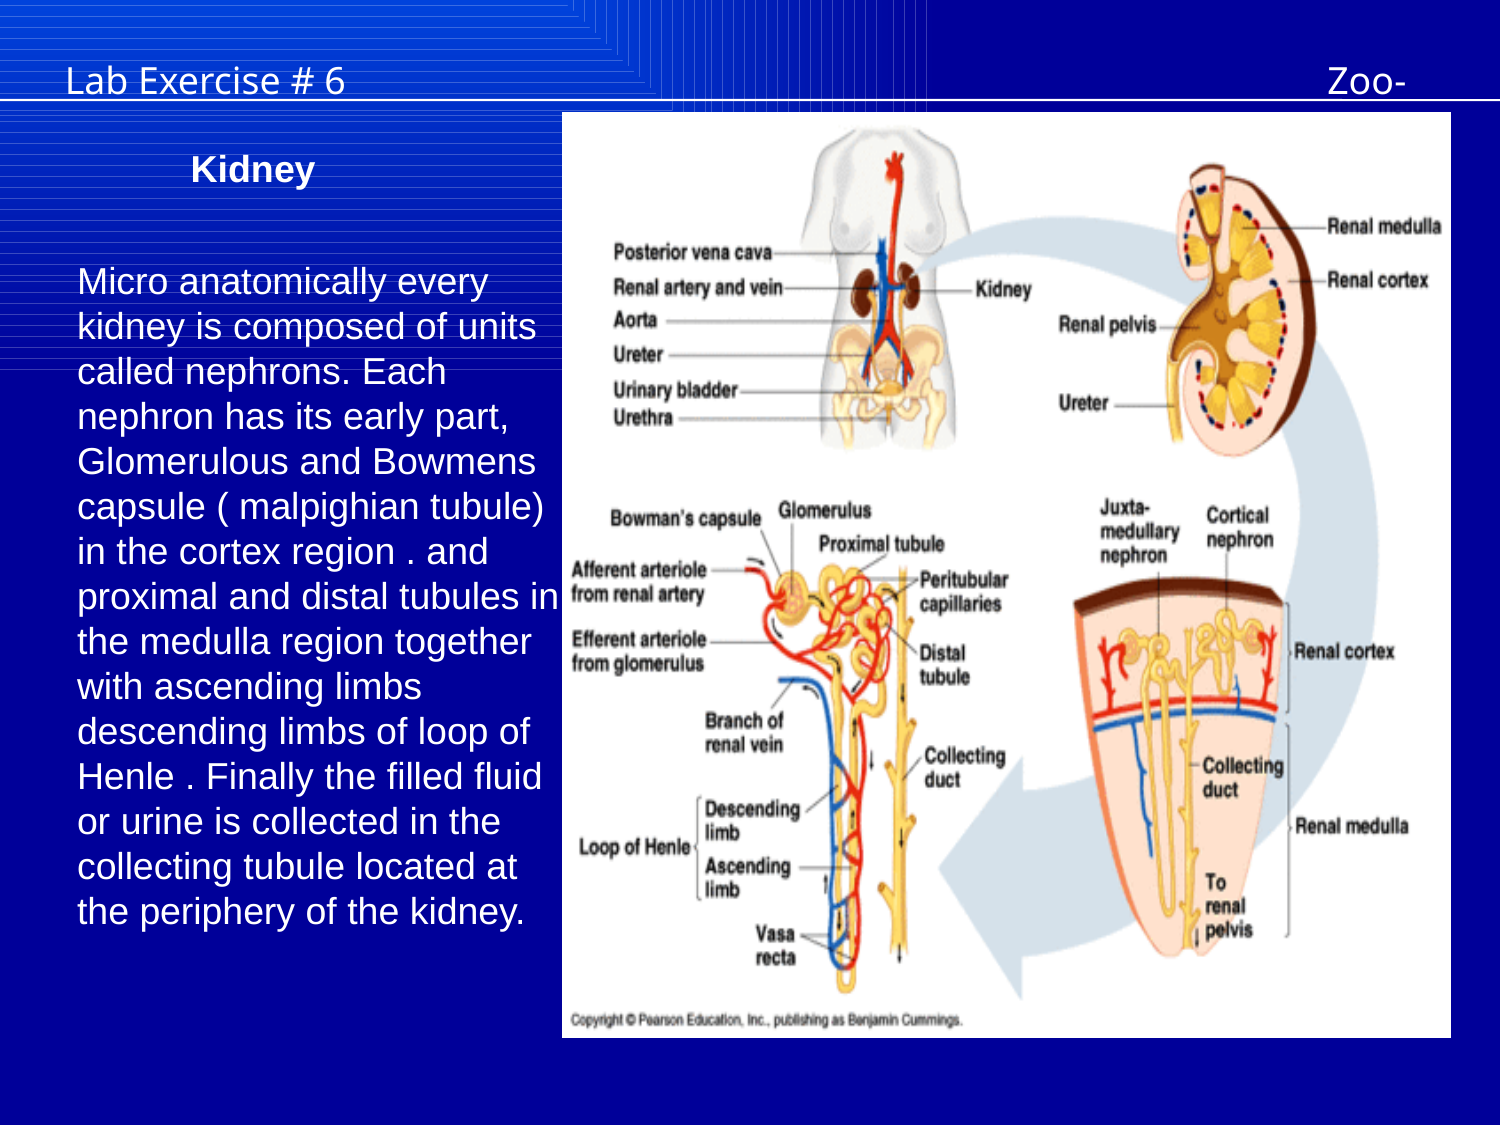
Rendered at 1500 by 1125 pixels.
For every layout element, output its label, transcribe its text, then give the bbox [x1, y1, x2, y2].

text_box Micro anatomically every kidney is composed of units called nephrons. Each nephron has its early part, Glomerulous and Bowmens capsule ( malpighian tubule) in the cortex region . and proximal and distal tubules in the medulla region together with ascending limbs descending limbs of loop of Henle . Finally the filled fluid or urine is collected in the collecting tubule located at the periphery of the kidney. [62, 249, 557, 985]
text_box Kidney [175, 137, 331, 198]
picture [562, 112, 1451, 1038]
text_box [0, 49, 1500, 111]
